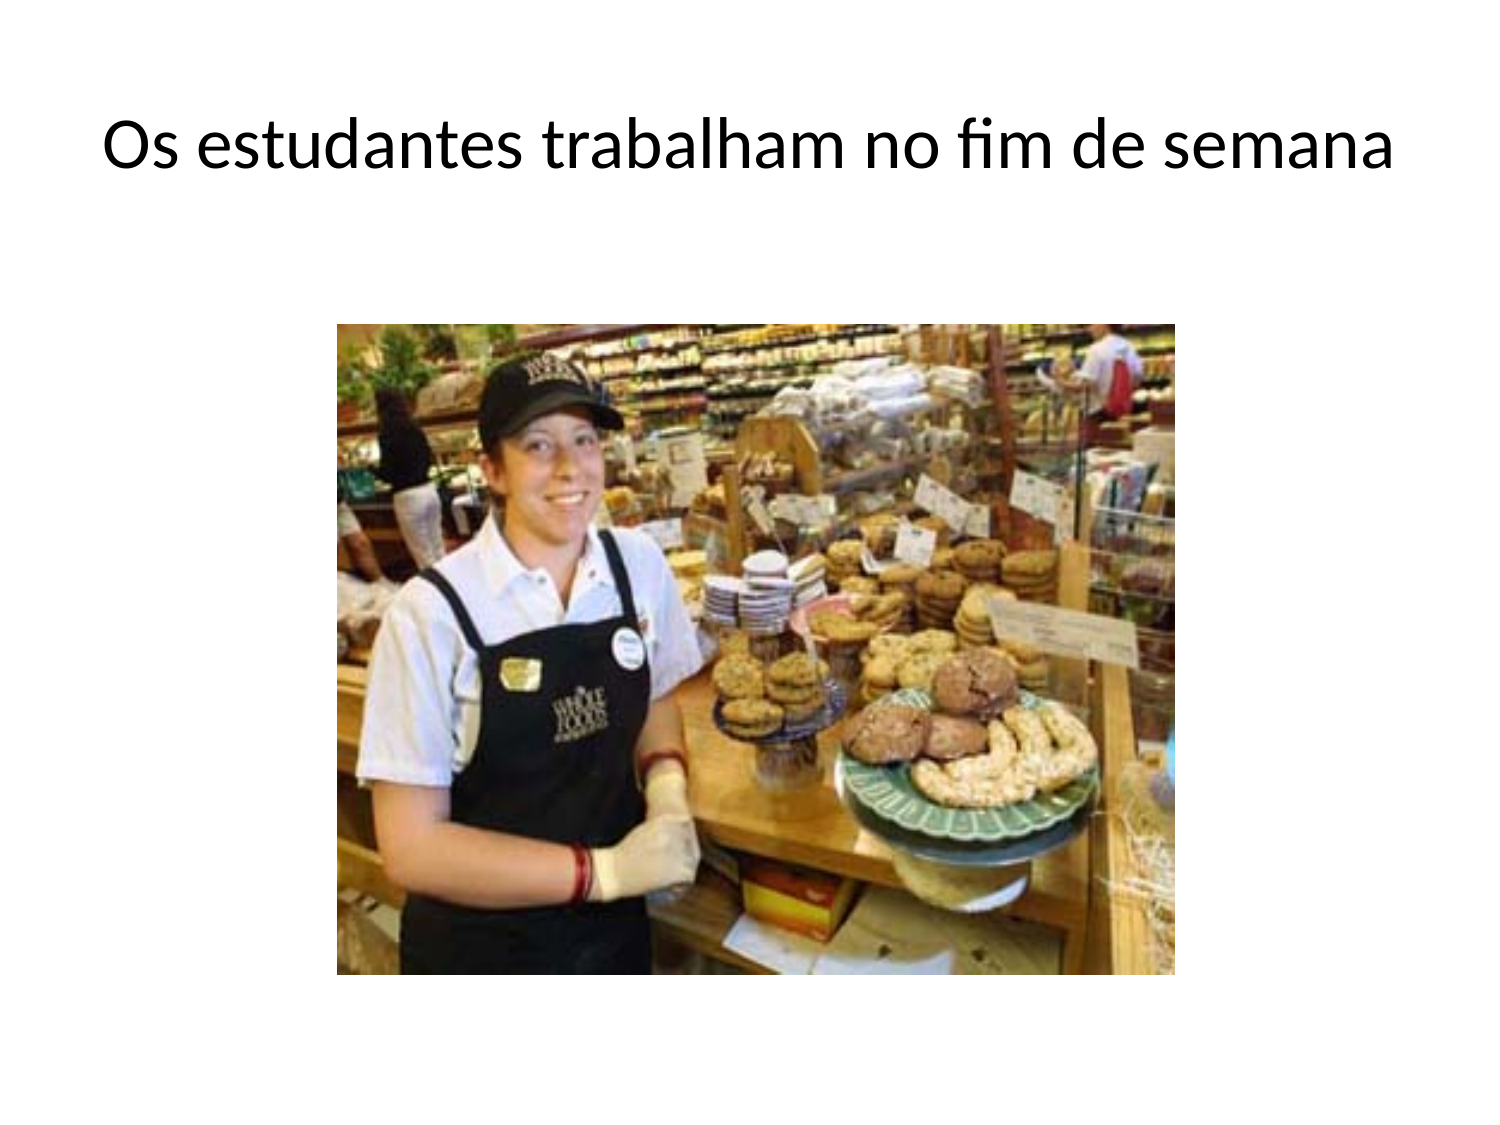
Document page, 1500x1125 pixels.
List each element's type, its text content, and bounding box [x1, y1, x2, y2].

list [337, 324, 1176, 976]
title Os estudantes trabalham no fim de semana [75, 45, 1425, 233]
